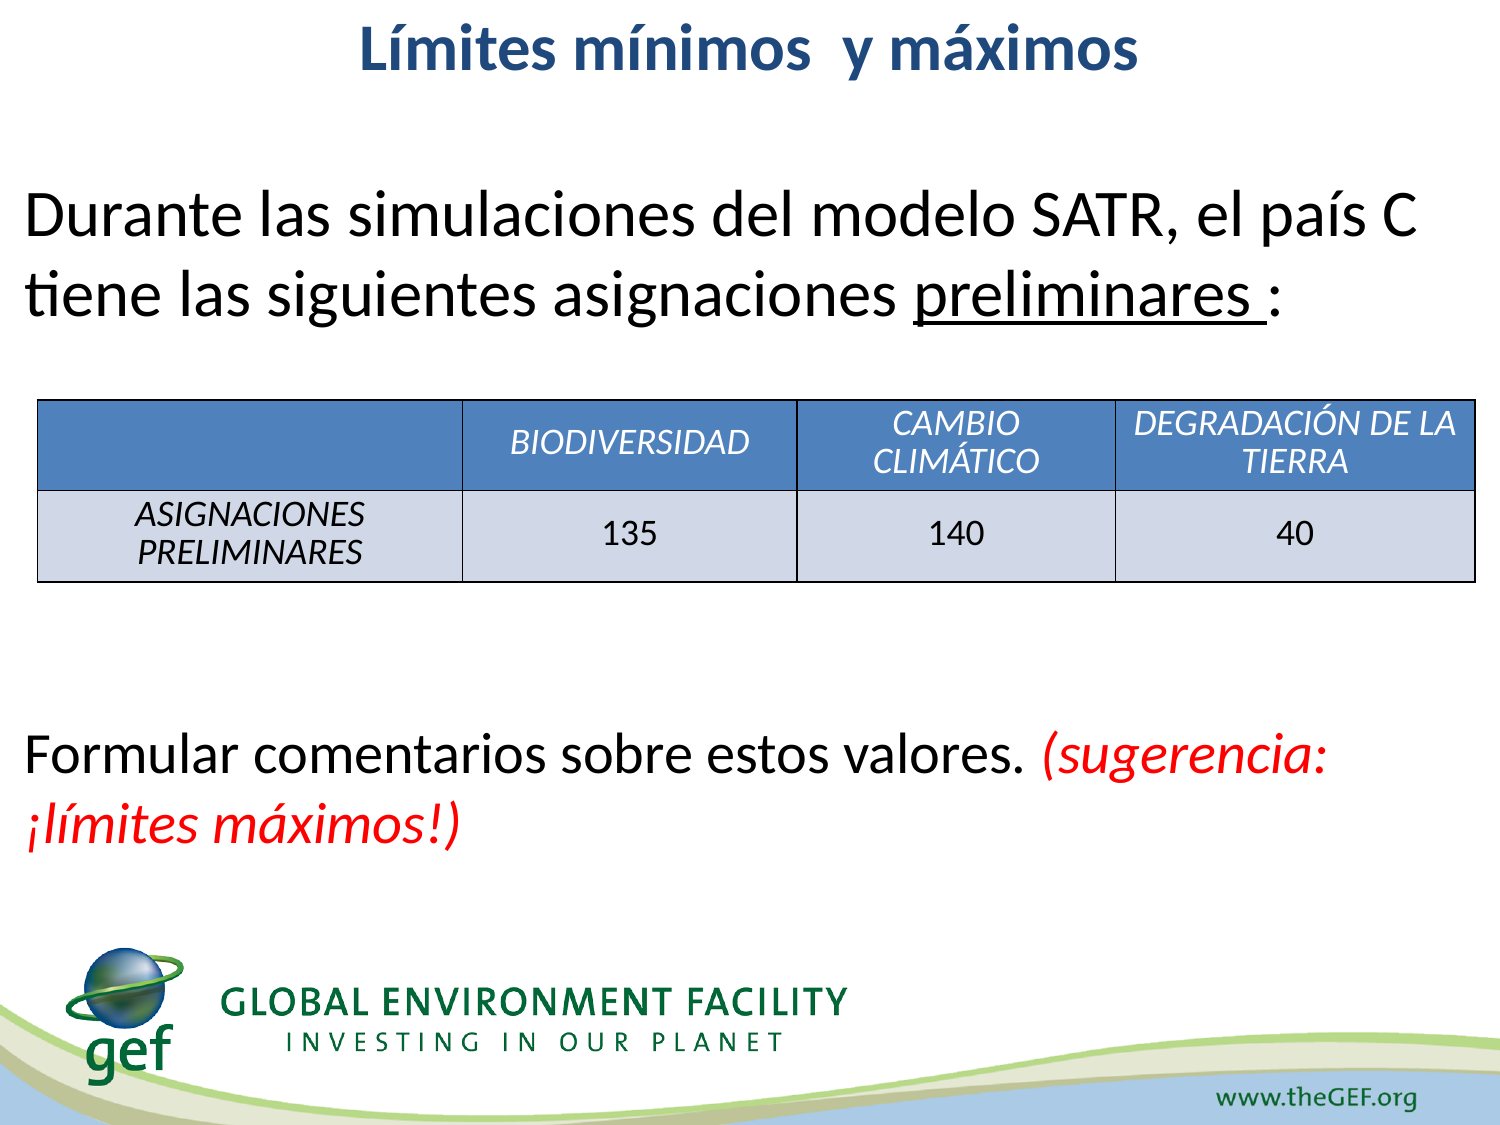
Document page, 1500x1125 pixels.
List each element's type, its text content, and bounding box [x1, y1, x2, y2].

table_cell ASIGNACIONES PRELIMINARES [38, 491, 462, 581]
table_header DEGRADACIÓN DE LA TIERRA [1116, 401, 1474, 490]
table_cell 140 [798, 491, 1115, 581]
table_header CAMBIO CLIMÁTICO [798, 401, 1115, 490]
table_header [38, 401, 462, 490]
title Límites mínimos y máximos [74, 0, 1426, 88]
table_header BIODIVERSIDAD [463, 401, 796, 490]
list Durante las simulaciones del modelo SATR, el país C tiene las siguientes asignaciones preliminares : Formular comentarios sobre estos valores. (sugerencia: ¡límites máximos!) [9, 162, 1500, 988]
table_cell 135 [463, 491, 796, 581]
picture [0, 920, 1500, 1125]
table_cell 40 [1116, 491, 1474, 581]
